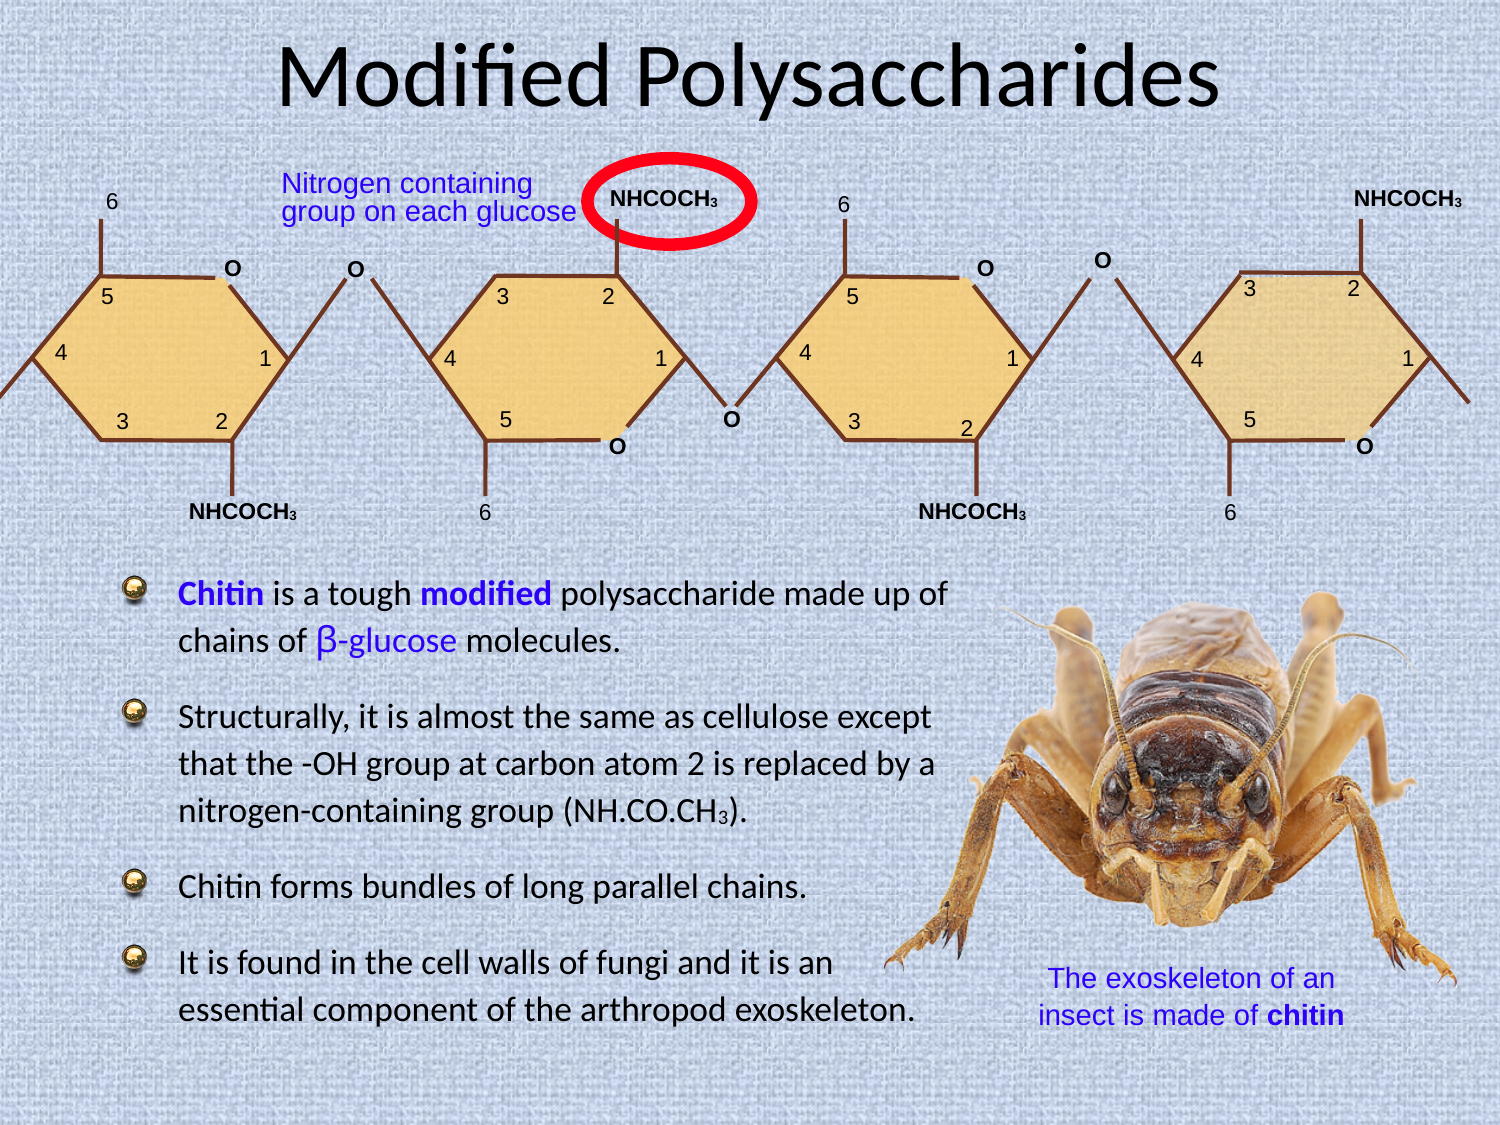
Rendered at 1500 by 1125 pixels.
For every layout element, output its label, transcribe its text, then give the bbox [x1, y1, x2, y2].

title Modified Polysaccharides [0, 0, 1500, 129]
picture [121, 868, 147, 901]
picture [121, 575, 147, 608]
text_box The exoskeleton of an insect is made of chitin [1023, 996, 1347, 1026]
picture [121, 698, 147, 731]
picture [884, 591, 1457, 988]
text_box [0, 157, 1482, 540]
list Chitin is a tough modified polysaccharide made up of chains of β-glucose molecules. Structurally, it is almost the same as cellulose except that the -OH group at carbon atom 2 is replaced by a nitrogen-containing group (NH.CO.CH3). Chitin forms bundles of long parallel chains. It is found in the cell walls of fungi and it is an essential component of the arthropod exoskeleton. [106, 558, 972, 1103]
picture [121, 944, 147, 977]
